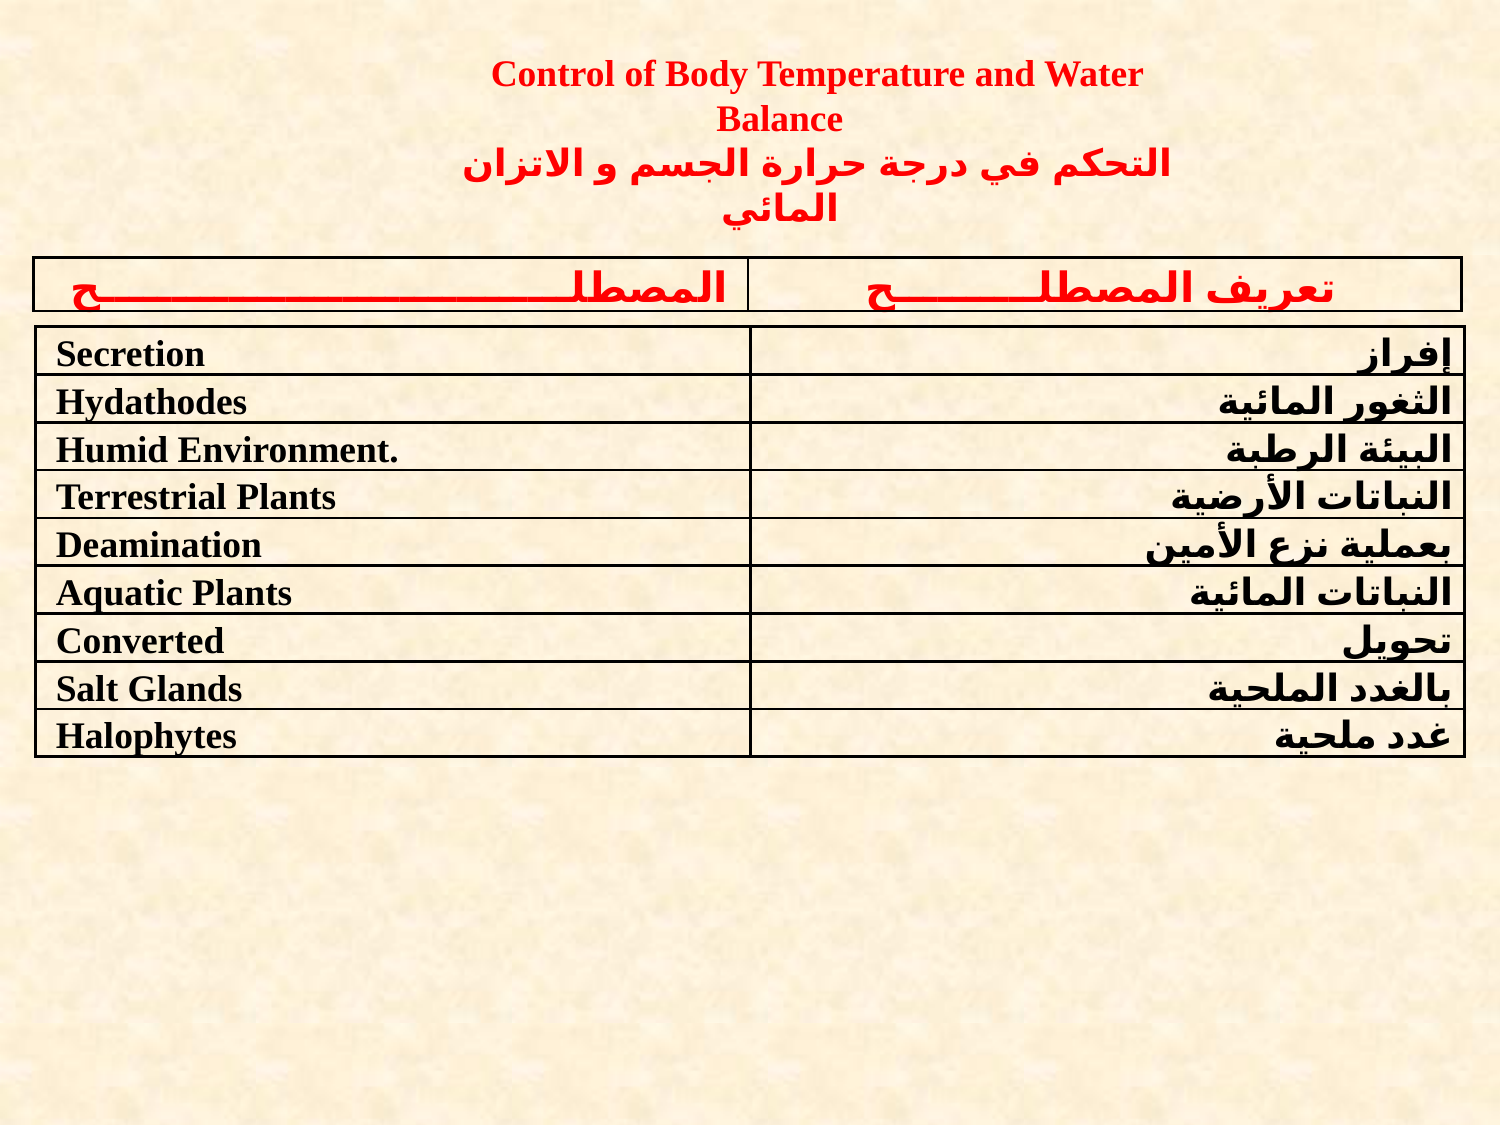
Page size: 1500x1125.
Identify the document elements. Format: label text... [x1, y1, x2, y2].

table_cell Salt Glands [37, 663, 749, 708]
table_header Secretion [37, 328, 749, 373]
table_header المصطلـــــــــــــــــــــــــــــــــح [35, 259, 747, 310]
table_cell البيئة الرطبة [752, 424, 1463, 469]
table_cell Deamination [37, 519, 749, 564]
table_cell Terrestrial Plants [37, 471, 749, 517]
table_cell غدد ملحية [752, 710, 1463, 755]
table_header تعريف المصطلــــــــــح [749, 259, 1460, 310]
text_box Control of Body Temperature and Water Balance التحكم في درجة حرارة الجسم و الاتزان المائي [345, 86, 1215, 191]
table_cell الثغور المائية [752, 376, 1463, 421]
table_cell بالغدد الملحية [752, 663, 1463, 708]
table_cell Halophytes [37, 710, 749, 755]
table_cell بعملية نزع الأمين [752, 519, 1463, 564]
table_cell النباتات الأرضية [752, 471, 1463, 517]
table_cell Hydathodes [37, 376, 749, 421]
table_cell تحويل [752, 615, 1463, 660]
table_cell Humid Environment. [37, 424, 749, 469]
table_cell النباتات المائية [752, 567, 1463, 612]
table_header إفراز [752, 328, 1463, 373]
table_cell Converted [37, 615, 749, 660]
table_cell Aquatic Plants [37, 567, 749, 612]
picture [0, 0, 1500, 1125]
